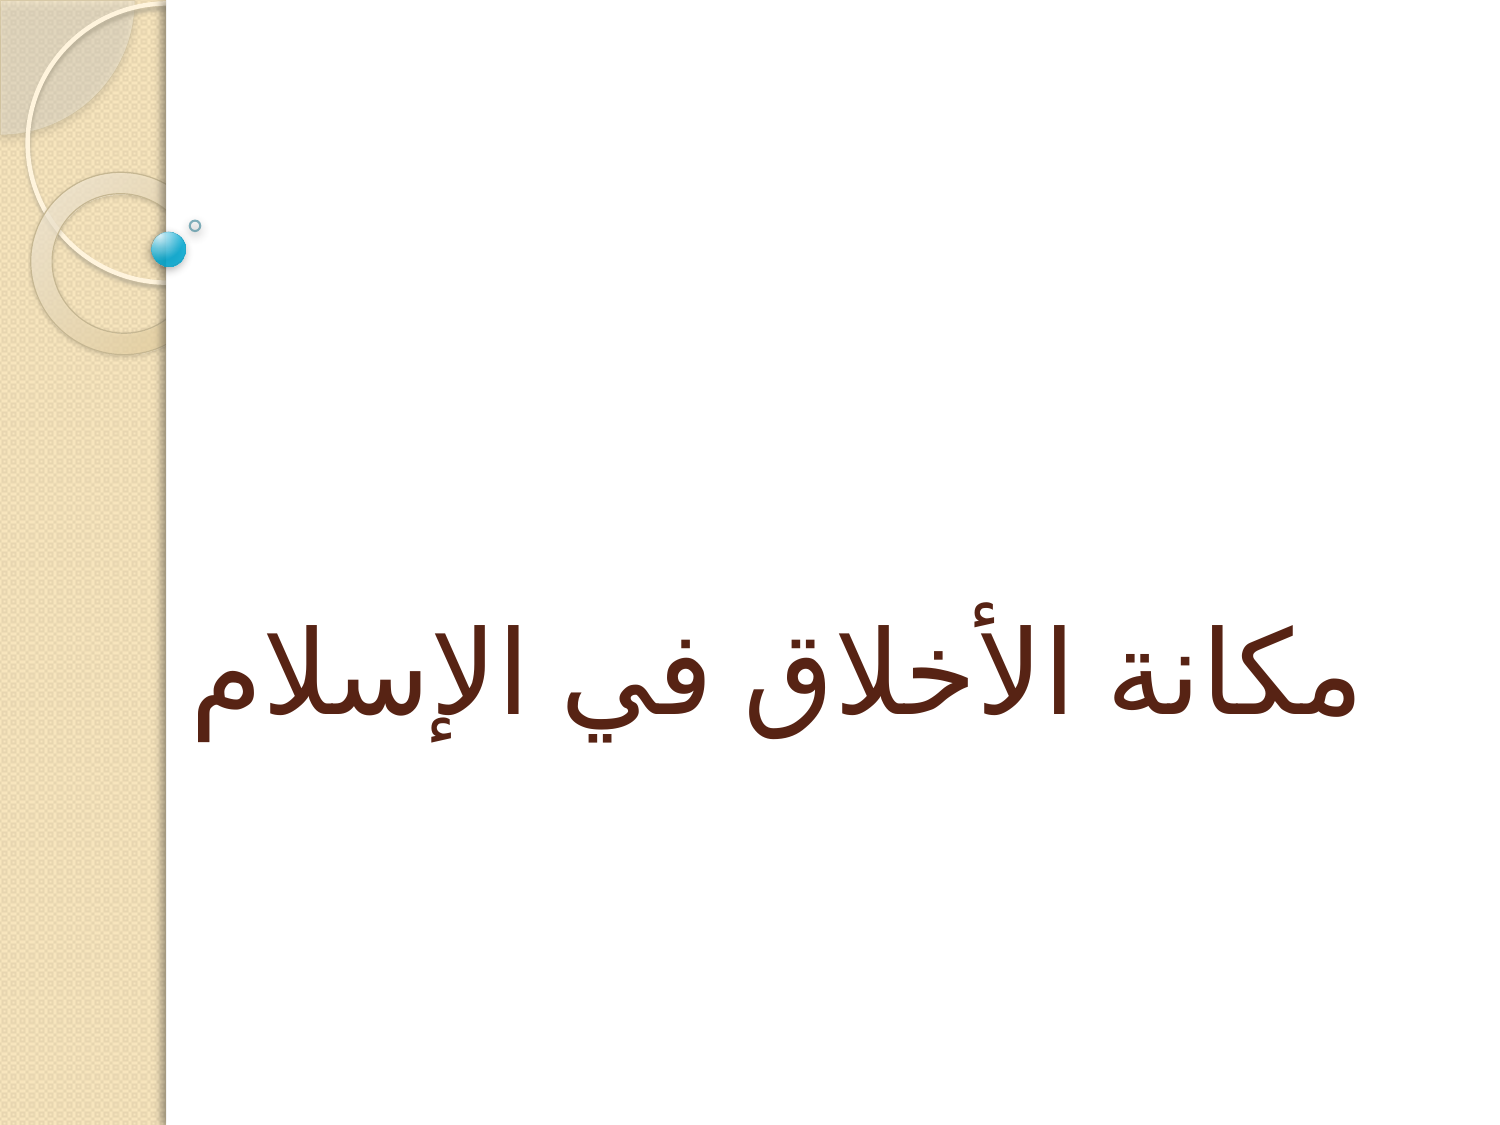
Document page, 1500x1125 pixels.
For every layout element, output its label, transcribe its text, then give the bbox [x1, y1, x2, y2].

title مكانة الأخلاق في الإسلام [175, 503, 1391, 746]
